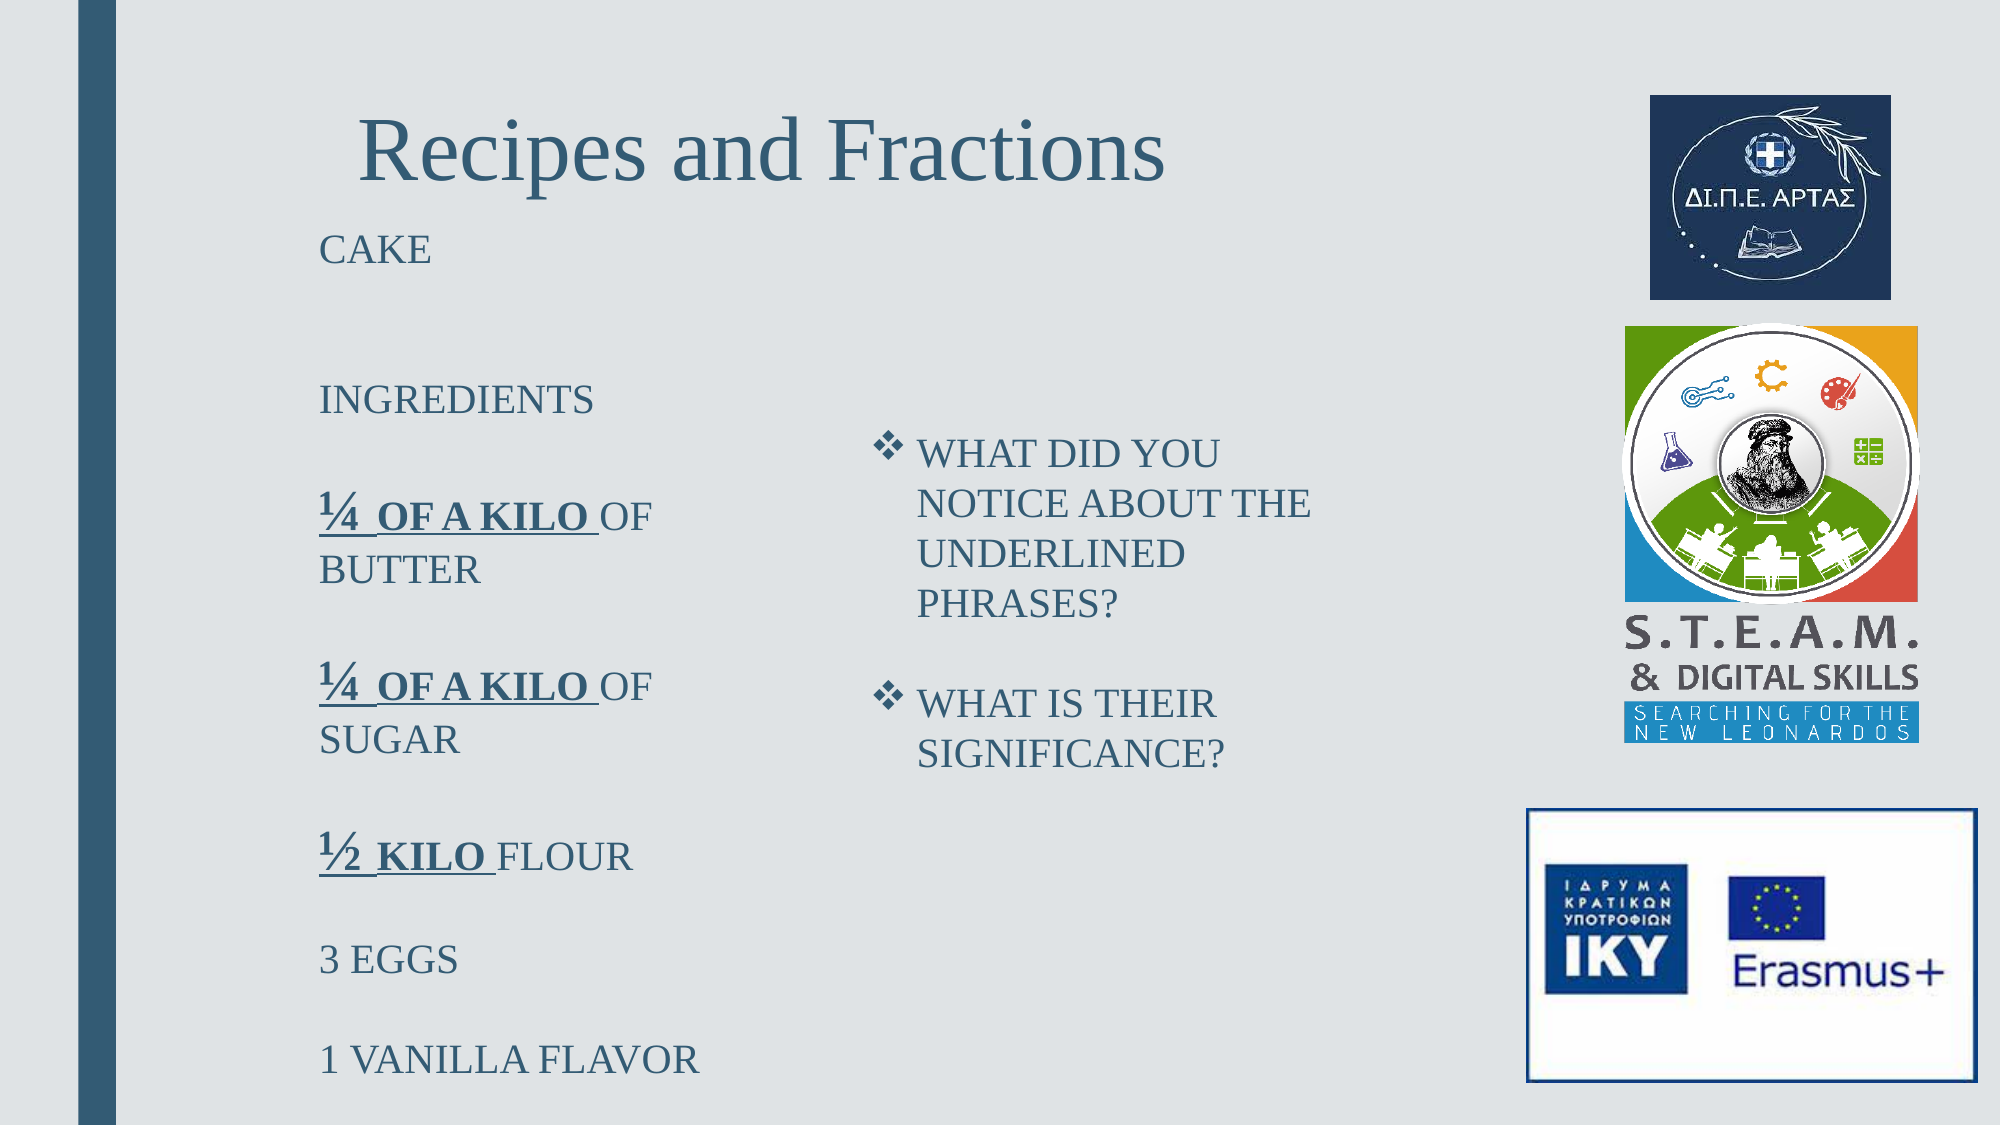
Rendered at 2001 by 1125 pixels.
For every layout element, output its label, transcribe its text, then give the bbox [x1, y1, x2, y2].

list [1525, 808, 1978, 1083]
picture [1650, 95, 1891, 300]
title Recipes and Fractions [342, 94, 1368, 215]
text_box WHAT DID YOU NOTICE ABOUT THE UNDERLINED PHRASES? WHAT IS THEIR SIGNIFICANCE? [854, 418, 1345, 784]
picture [1622, 323, 1920, 743]
text_box CAKE INGREDIENTS ¼ OF A KILO OF BUTTER ¼ OF A KILO OF SUGAR ½ KILO FLOUR 3 EGGS 1 VANILLA FLAVOR [303, 214, 794, 1090]
